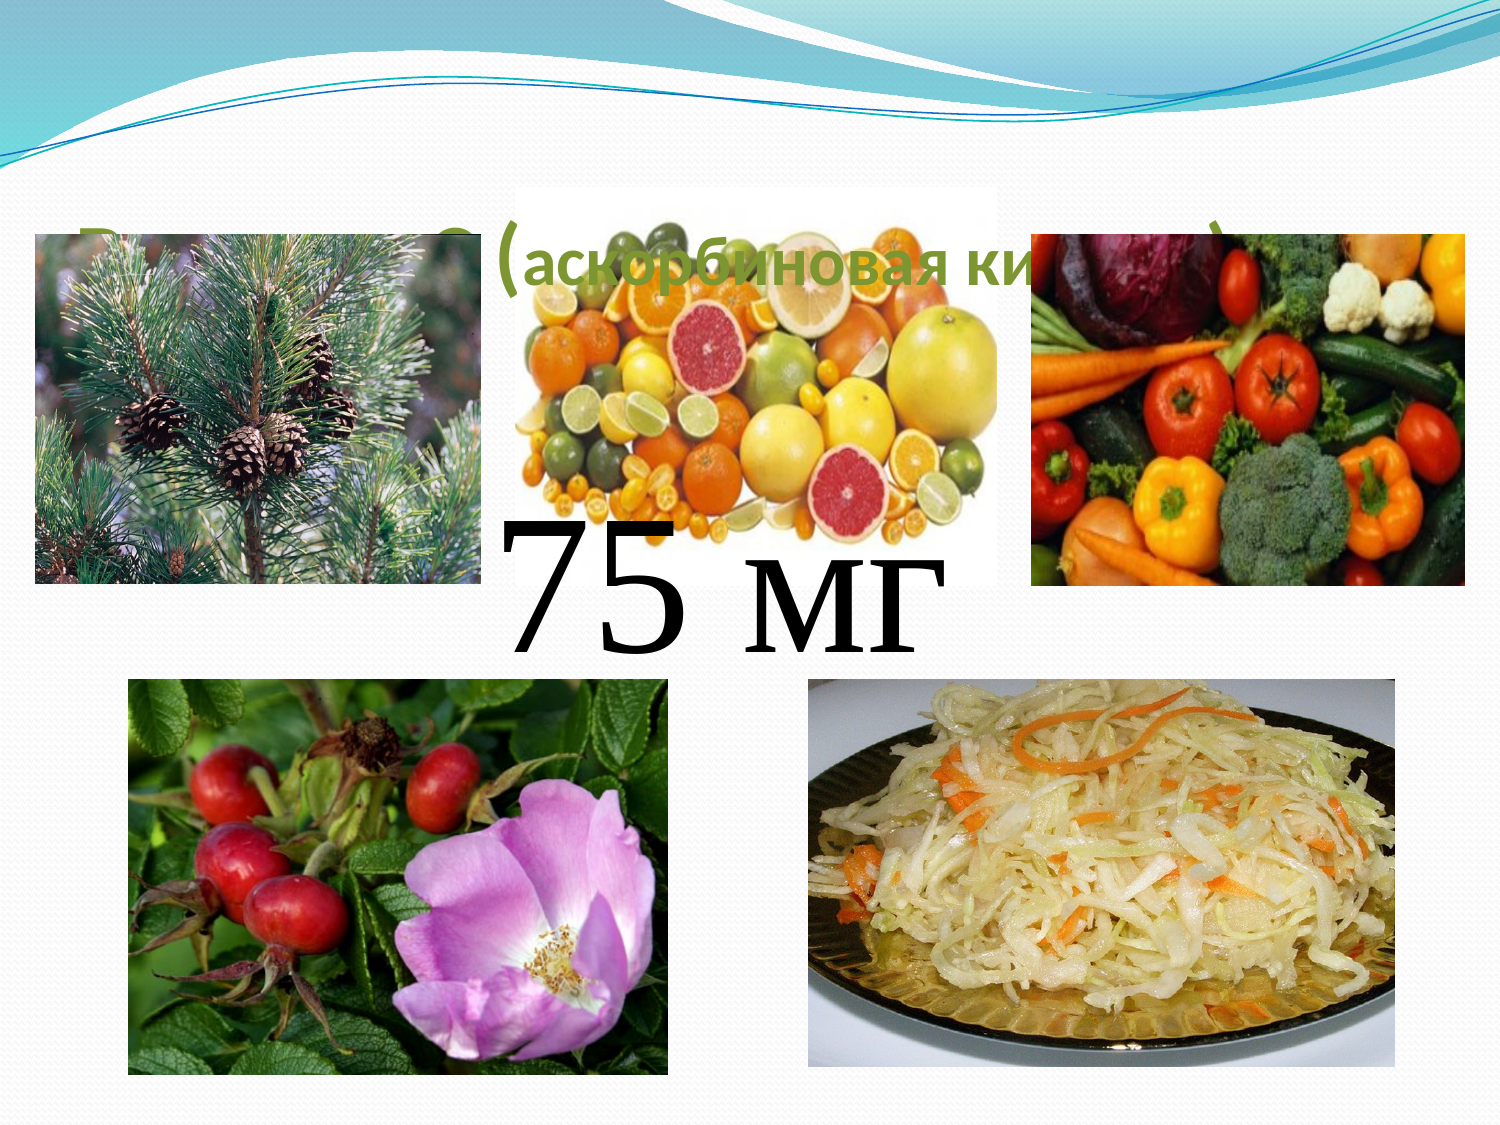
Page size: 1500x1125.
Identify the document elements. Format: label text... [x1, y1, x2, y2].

picture [808, 679, 1395, 1067]
picture [1030, 234, 1466, 587]
picture [515, 187, 997, 587]
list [128, 679, 669, 1075]
picture [34, 234, 481, 584]
title Витамин С (аскорбиновая кислота) [75, 115, 1425, 303]
text_box 75 мг [456, 445, 985, 700]
